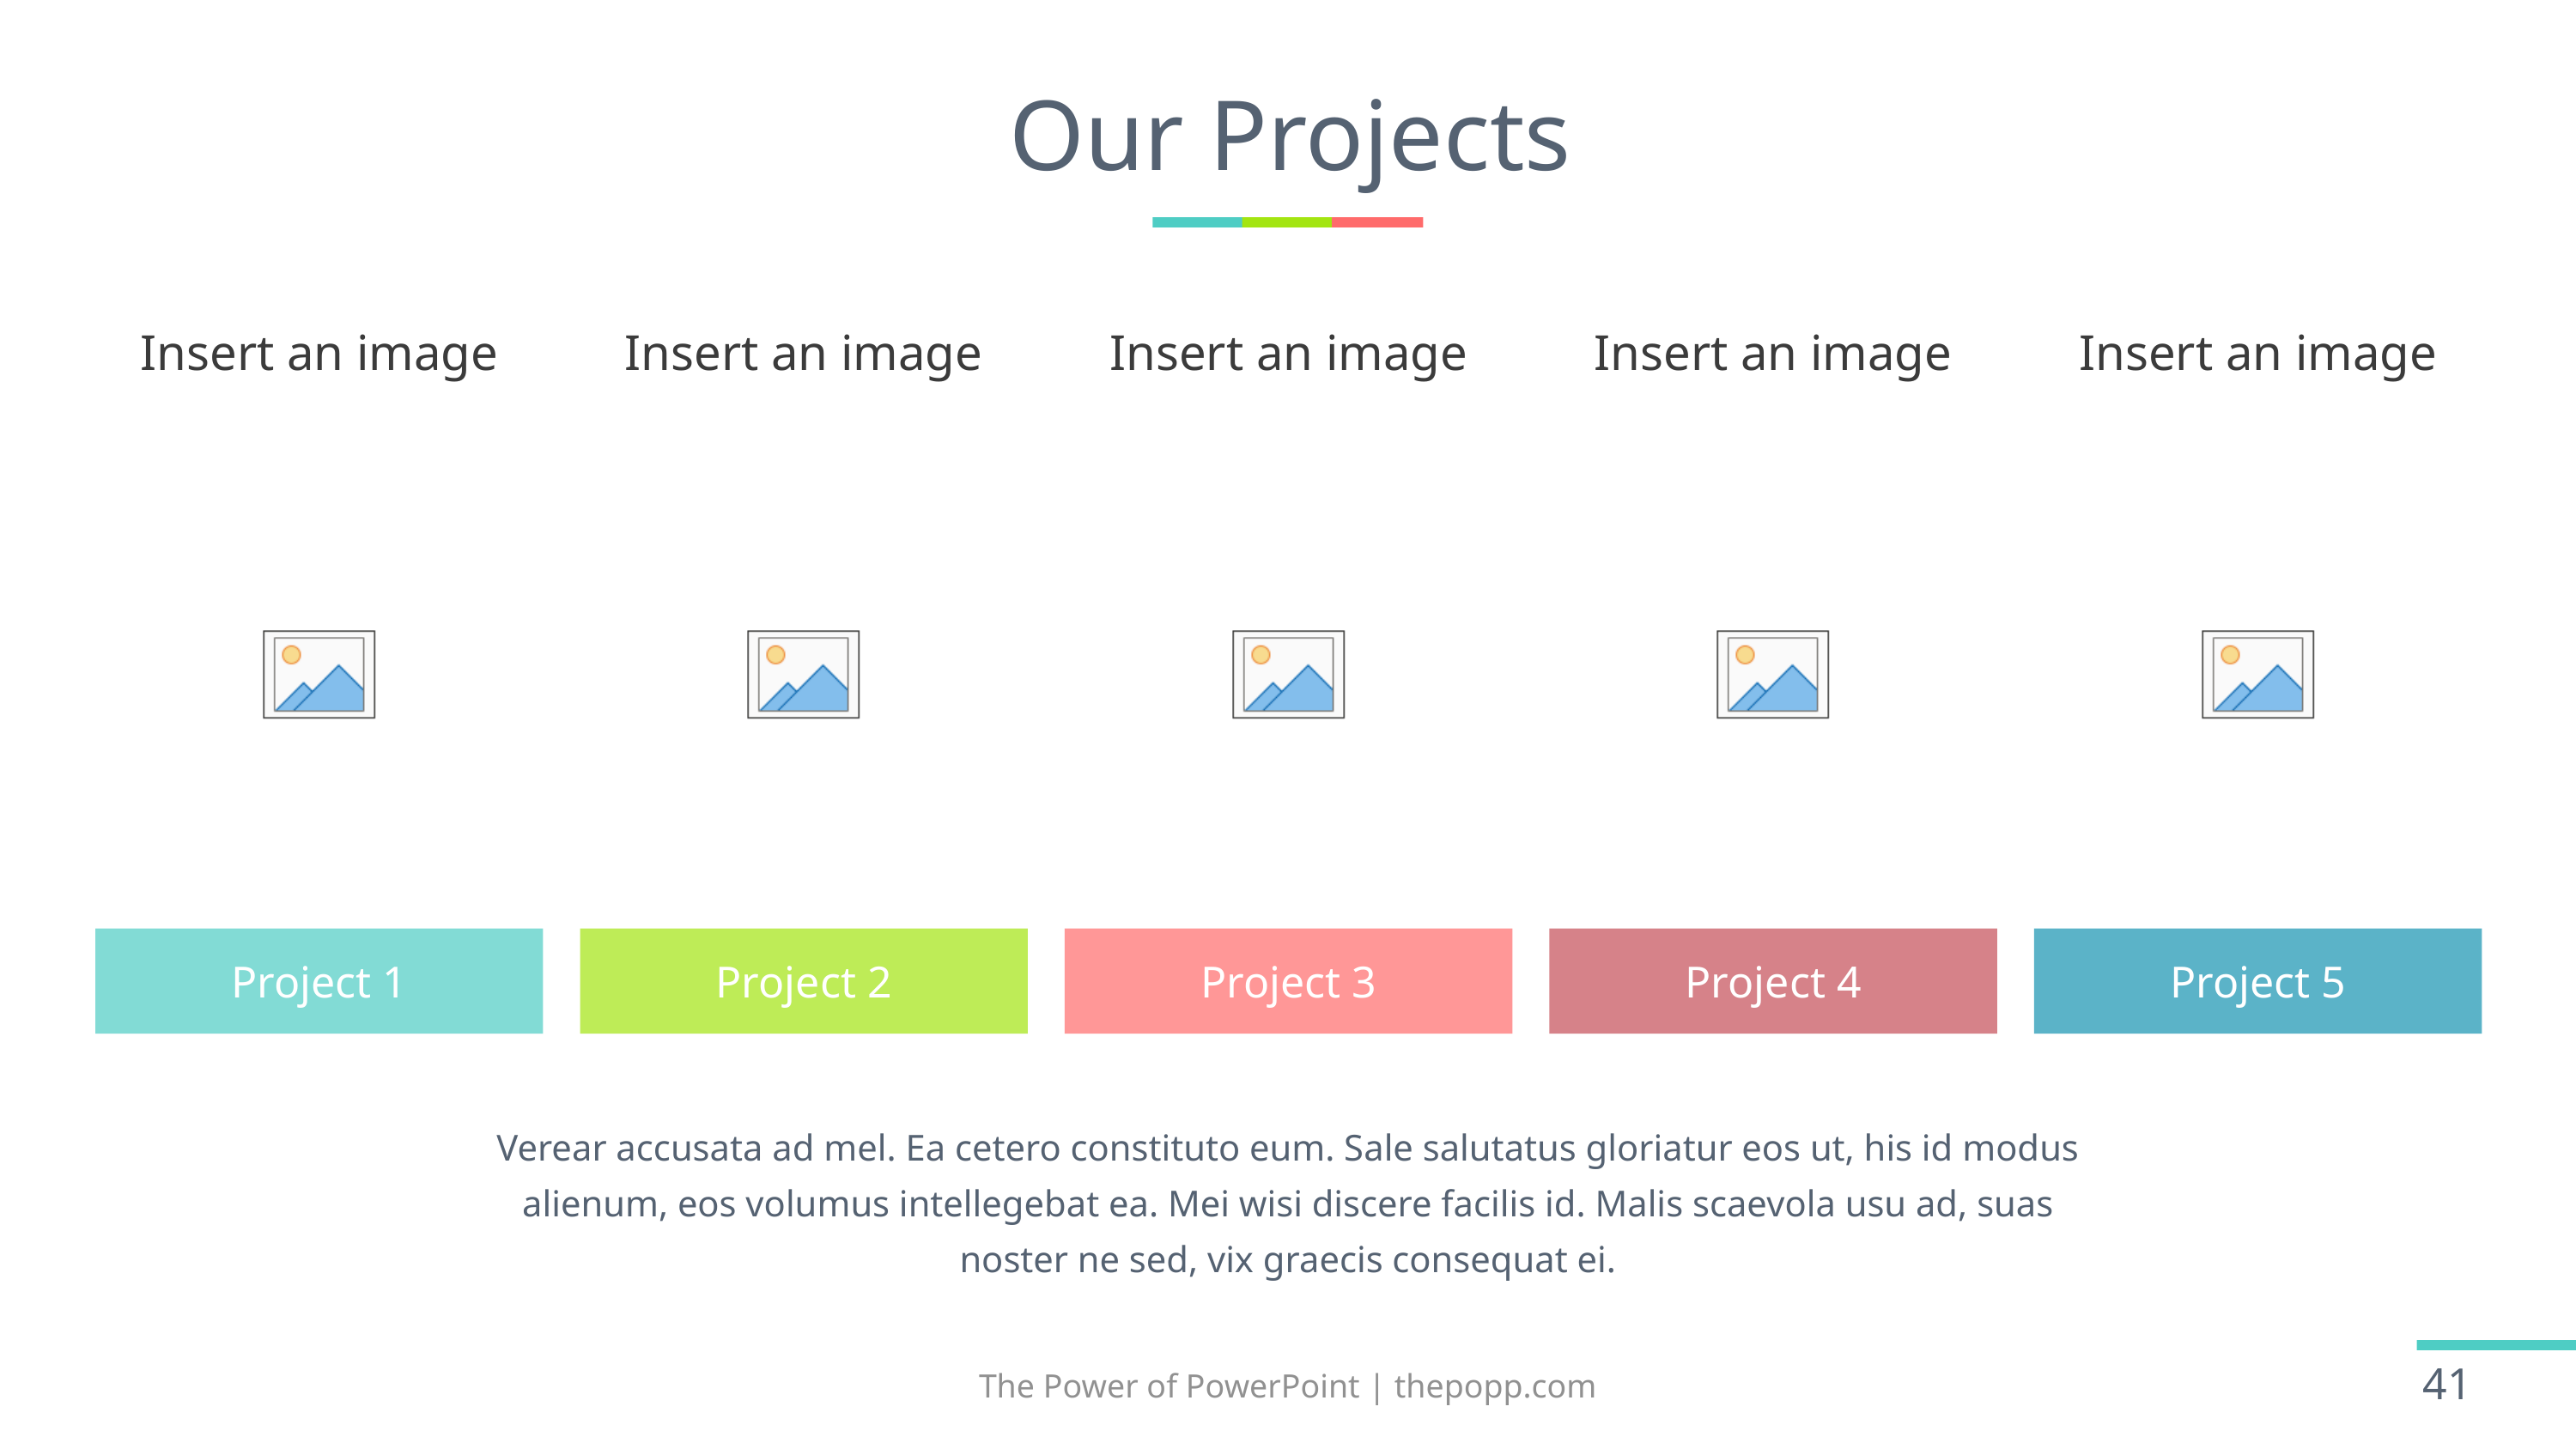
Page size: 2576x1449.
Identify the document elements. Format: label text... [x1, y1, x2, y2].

picture [580, 316, 1028, 1034]
picture [2033, 316, 2482, 1034]
footer The Power of PowerPoint | thepopp.com [853, 1349, 1723, 1427]
list Verear accusata ad mel. Ea cetero constituto eum. Sale salutatus gloriatur eos ut, his id modus alienum, eos volumus intellegebat ea. Mei wisi discere facilis id. Malis scaevola usu ad, suas noster ne sed, vix graecis consequat ei. [450, 1088, 2126, 1304]
slide_number 41 [2409, 1351, 2576, 1421]
picture [1064, 316, 1513, 1034]
title Our Projects [69, 49, 2512, 230]
picture [94, 316, 544, 1034]
picture [1549, 316, 1997, 1034]
